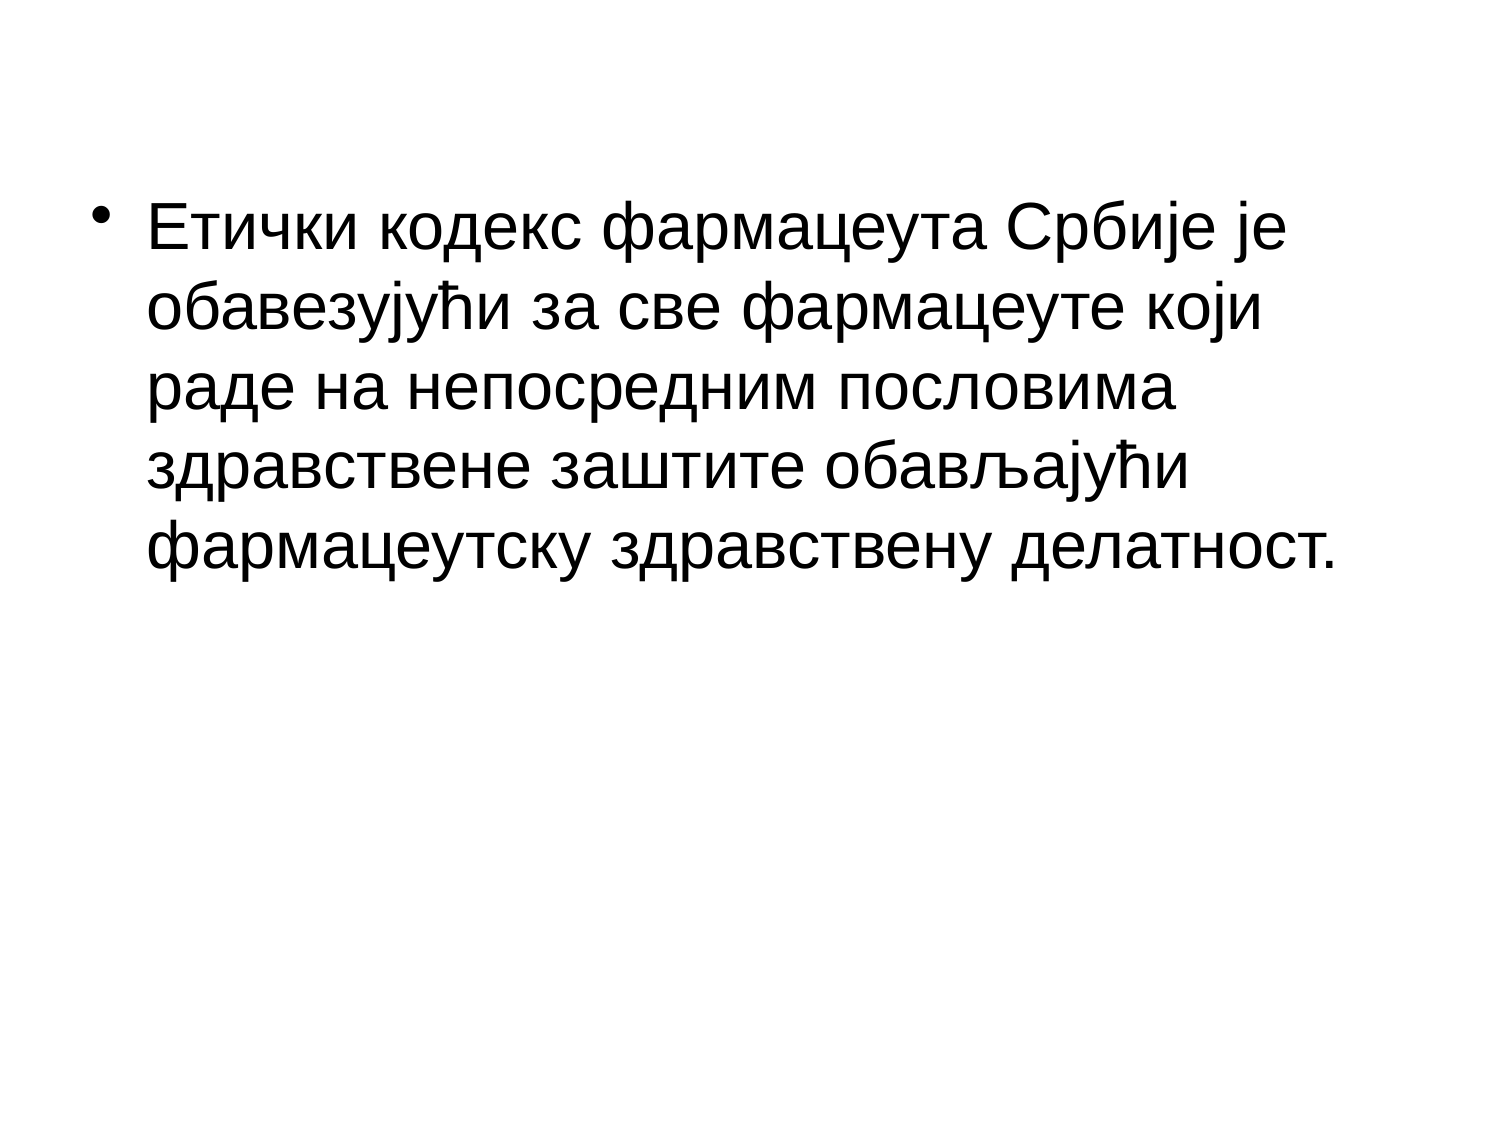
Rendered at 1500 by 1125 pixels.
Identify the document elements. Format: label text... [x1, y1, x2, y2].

list Етички кодекс фармацеута Србије је обавезујући за све фармацеуте који раде на непосредним пословима здравствене заштите обављајући фармацеутску здравствену делатност. [74, 174, 1426, 918]
